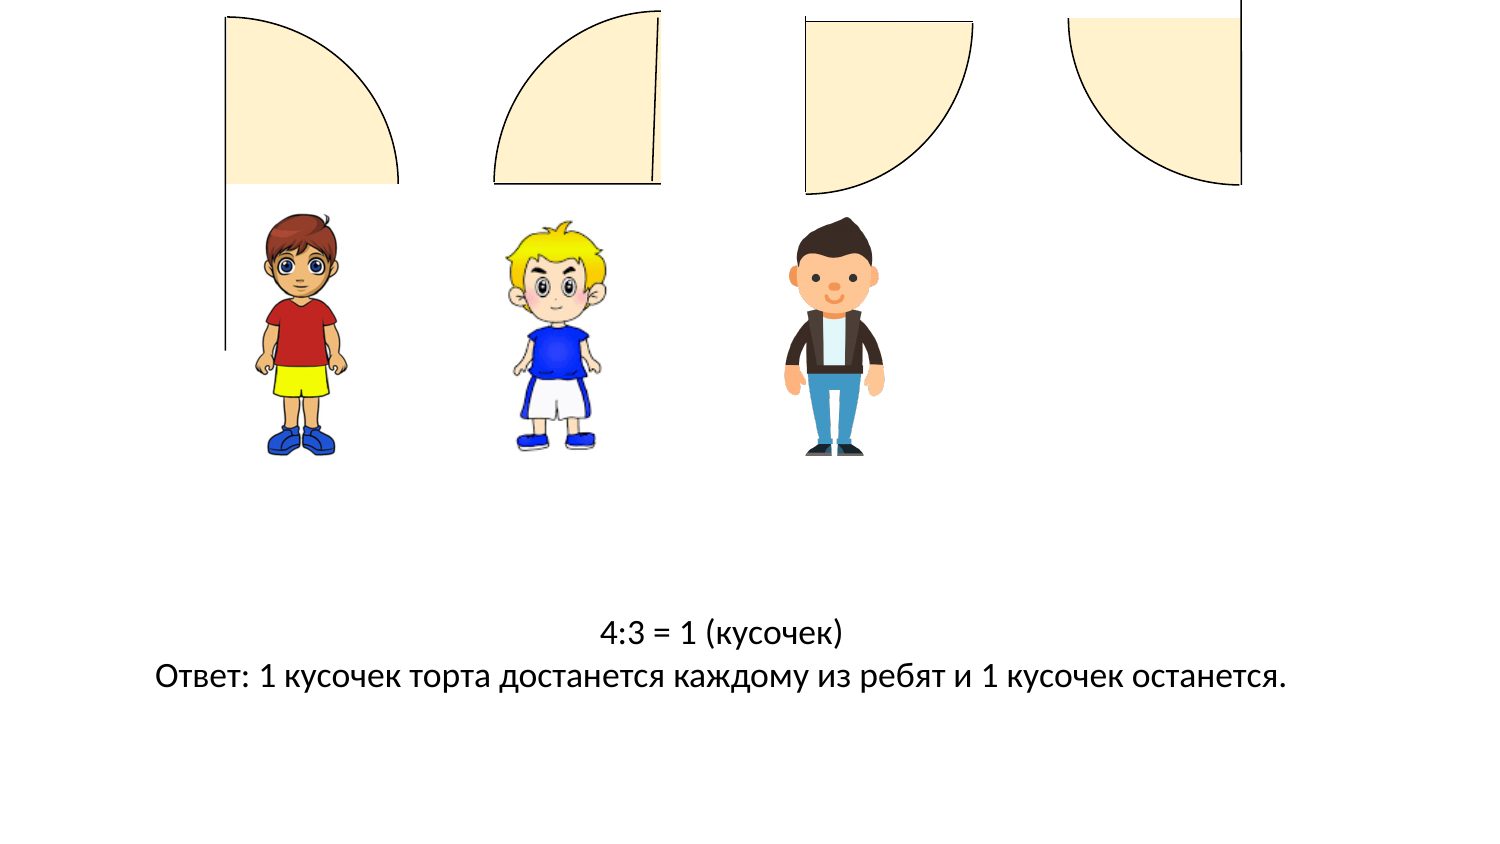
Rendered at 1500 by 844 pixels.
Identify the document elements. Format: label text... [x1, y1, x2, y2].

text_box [1068, 0, 1415, 186]
picture [174, 170, 955, 498]
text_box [632, 0, 979, 189]
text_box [487, 16, 835, 351]
title 4:3 = 1 (кусочек) Ответ: 1 кусочек торта достанется каждому из ребят и 1 кусочек останется. [134, 581, 1309, 722]
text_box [52, 16, 399, 351]
